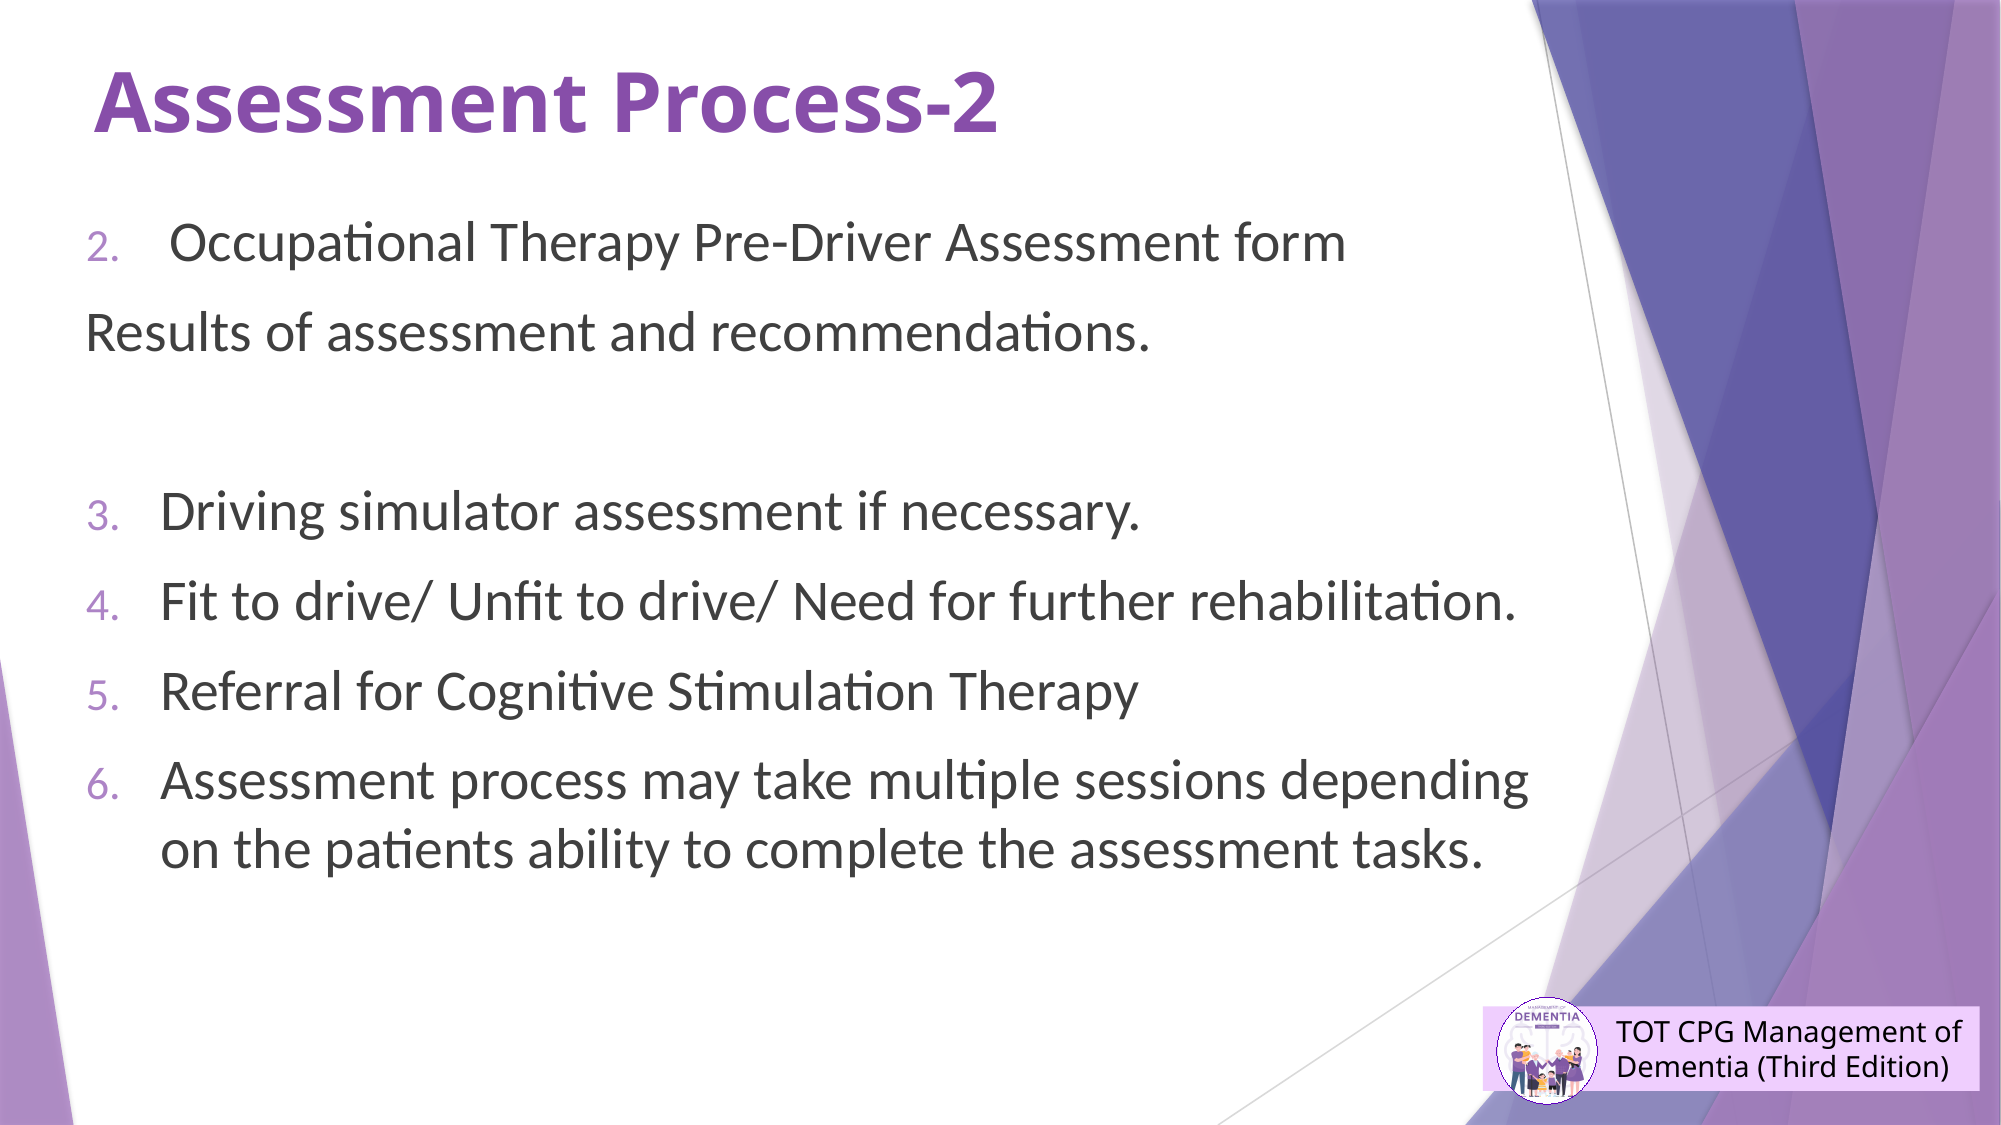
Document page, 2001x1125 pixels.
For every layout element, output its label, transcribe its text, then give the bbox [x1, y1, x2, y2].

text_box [1482, 996, 1981, 1105]
title Assessment Process-2 [79, 41, 1556, 167]
list Occupational Therapy Pre-Driver Assessment form Results of assessment and recommendations. Driving simulator assessment if necessary. Fit to drive/ Unfit to drive/ Need for further rehabilitation. Referral for Cognitive Stimulation Therapy Assessment process may take multiple sessions depending on the patients ability to complete the assessment tasks. [70, 196, 1547, 1024]
